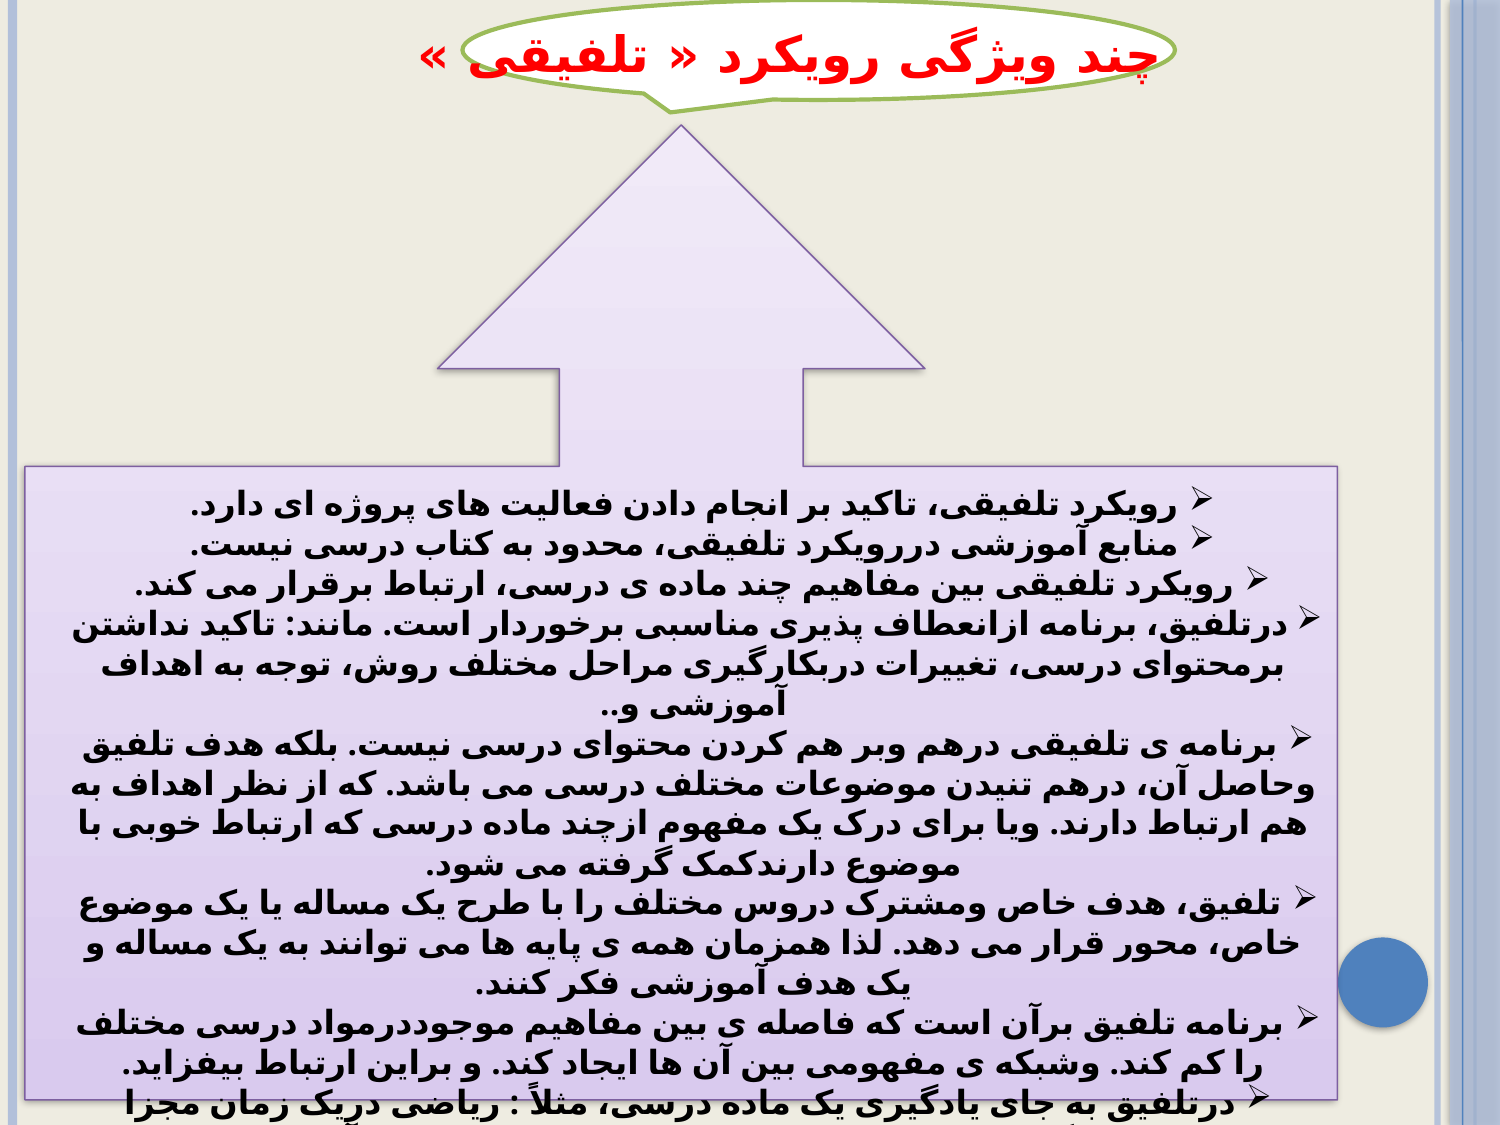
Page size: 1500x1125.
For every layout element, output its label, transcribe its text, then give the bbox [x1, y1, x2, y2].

text_box چند ویژگی رویکرد « تلفیقی » [362, 15, 1200, 91]
text_box [595, 91, 1043, 115]
text_box [24, 124, 1339, 1101]
text_box [550, 0, 1088, 15]
text_box رویکرد تلفیقی، تاکید بر انجام دادن فعالیت های پروژه ای دارد. منابع آموزشی دررویکرد تلفیقی، محدود به کتاب درسی نیست. رویکرد تلفیقی بین مفاهیم چند ماده ی درسی، ارتباط برقرار می کند. درتلفیق، برنامه ازانعطاف پذیری مناسبی برخوردار است. مانند: تاکید نداشتن برمحتوای درسی، تغییرات دربکارگیری مراحل مختلف روش، توجه به اهداف آموزشی و.. برنامه ی تلفیقی درهم وبر هم کردن محتوای درسی نیست. بلکه هدف تلفیق وحاصل آن، درهم تنیدن موضوعات مختلف درسی می باشد. که از نظر اهداف به هم ارتباط دارند. ویا برای درک یک مفهوم ازچند ماده درسی که ارتباط خوبی با موضوع دارندکمک گرفته می شود. تلفیق، هدف خاص ومشترک دروس مختلف را با طرح یک مساله یا یک موضوع خاص، محور قرار می دهد. لذا همزمان همه ی پایه ها می توانند به یک مساله و یک هدف آموزشی فکر کنند. برنامه تلفیق برآن است که فاصله ی بین مفاهیم موجوددرمواد درسی مختلف را کم کند. وشبکه ی مفهومی بین آن ها ایجاد کند. و براین ارتباط بیفزاید. درتلفیق به جای یادگیری یک ماده درسی، مثلاً : ریاضی دریک زمان مجزا ومستقل، از دیگر مواددرسی هم همزمان استفاده می کند. وآن ها را با هم می آمیزد. ومحتوا را به صورت ترکیبی از دویا چند ماده درسی درمی آورد ودریک جلسه ی آموزشی به تدریس می پردازد. [49, 474, 1338, 1125]
